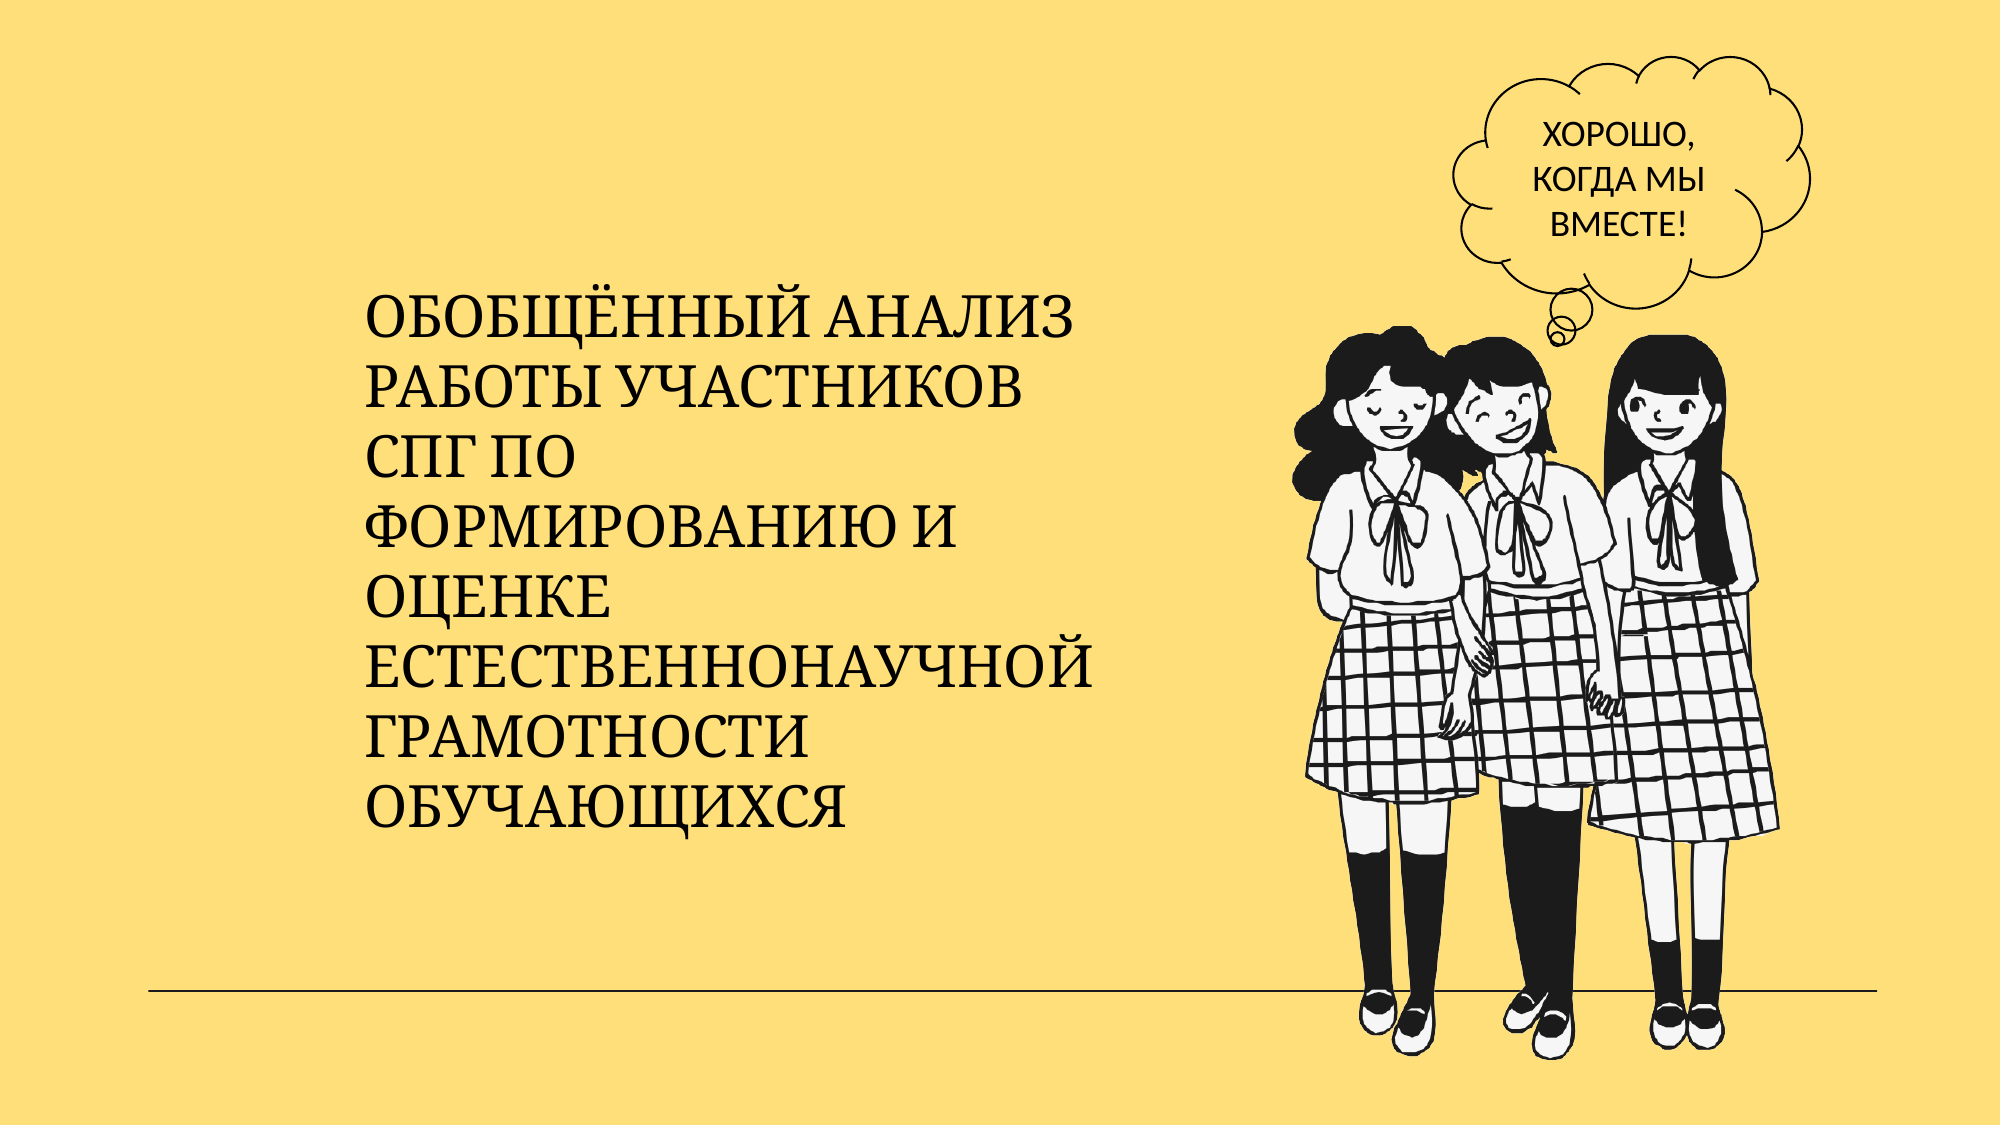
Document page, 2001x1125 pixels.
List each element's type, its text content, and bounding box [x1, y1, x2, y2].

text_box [148, 326, 1878, 1060]
text_box ОБОБЩЁННЫЙ АНАЛИЗ РАБОТЫ УЧАСТНИКОВ СПГ ПО ФОРМИРОВАНИЮ И ОЦЕНКЕ ЕСТЕСТВЕННОНАУЧНОЙ ГРАМОТНОСТИ ОБУЧАЮЩИХСЯ [349, 272, 1131, 326]
text_box ХОРОШО, КОГДА МЫ ВМЕСТЕ! [1452, 55, 1812, 326]
